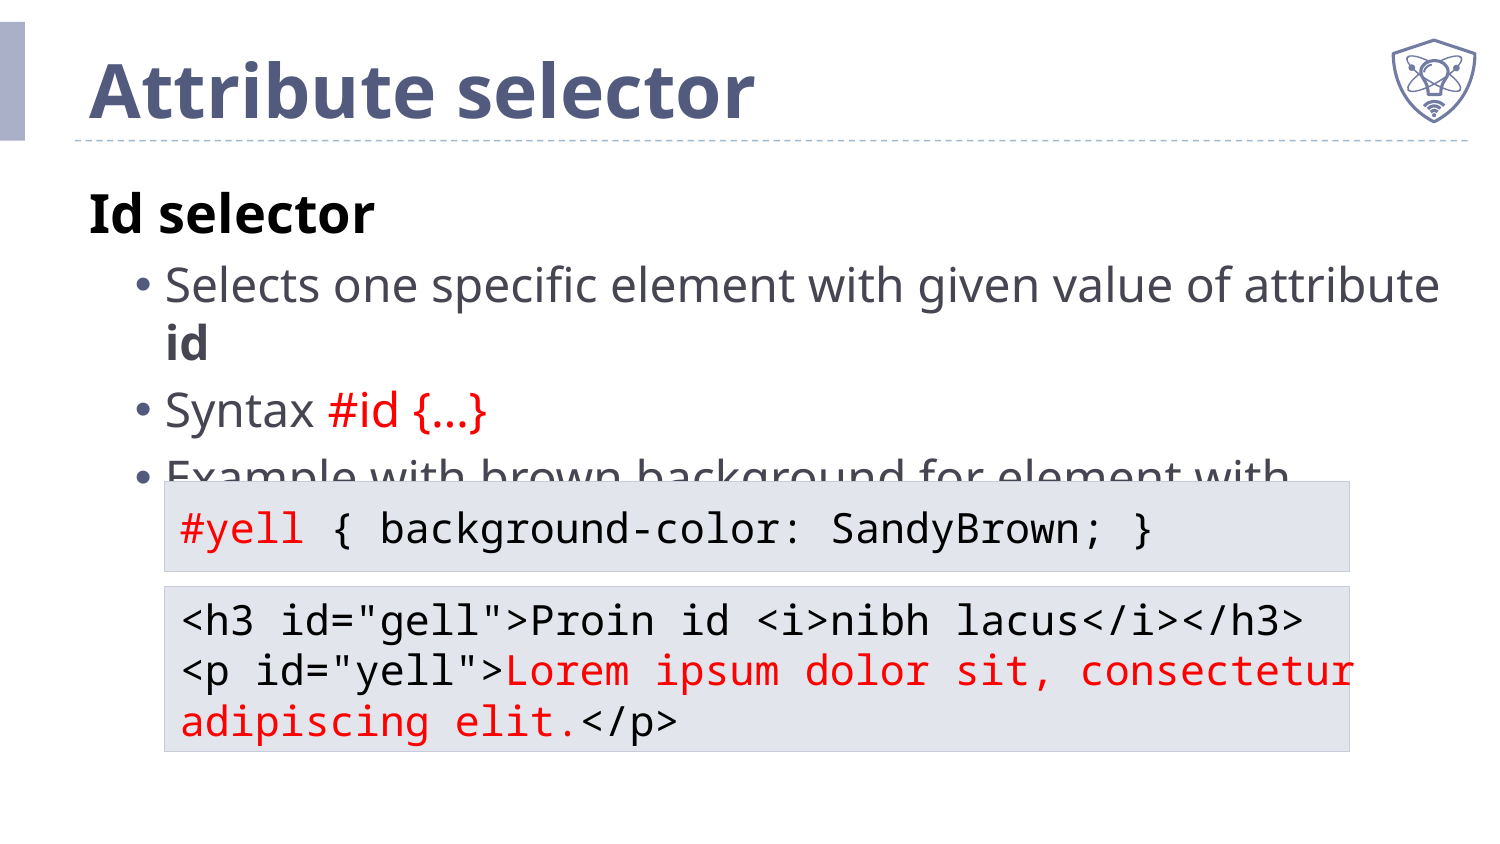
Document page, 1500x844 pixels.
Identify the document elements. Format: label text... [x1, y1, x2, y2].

text_box #yell { background-color: SandyBrown; } [164, 481, 1350, 572]
title Attribute selector [75, 18, 1475, 141]
text_box <h3 id="gell">Proin id <i>nibh lacus</i></h3> <p id="yell">Lorem ipsum dolor sit, consectetur adipiscing elit.</p> [164, 586, 1350, 752]
list Id selector Selects one specific element with given value of attribute id Syntax #id {…} Example with brown background for element with id="yell" [75, 171, 1475, 835]
